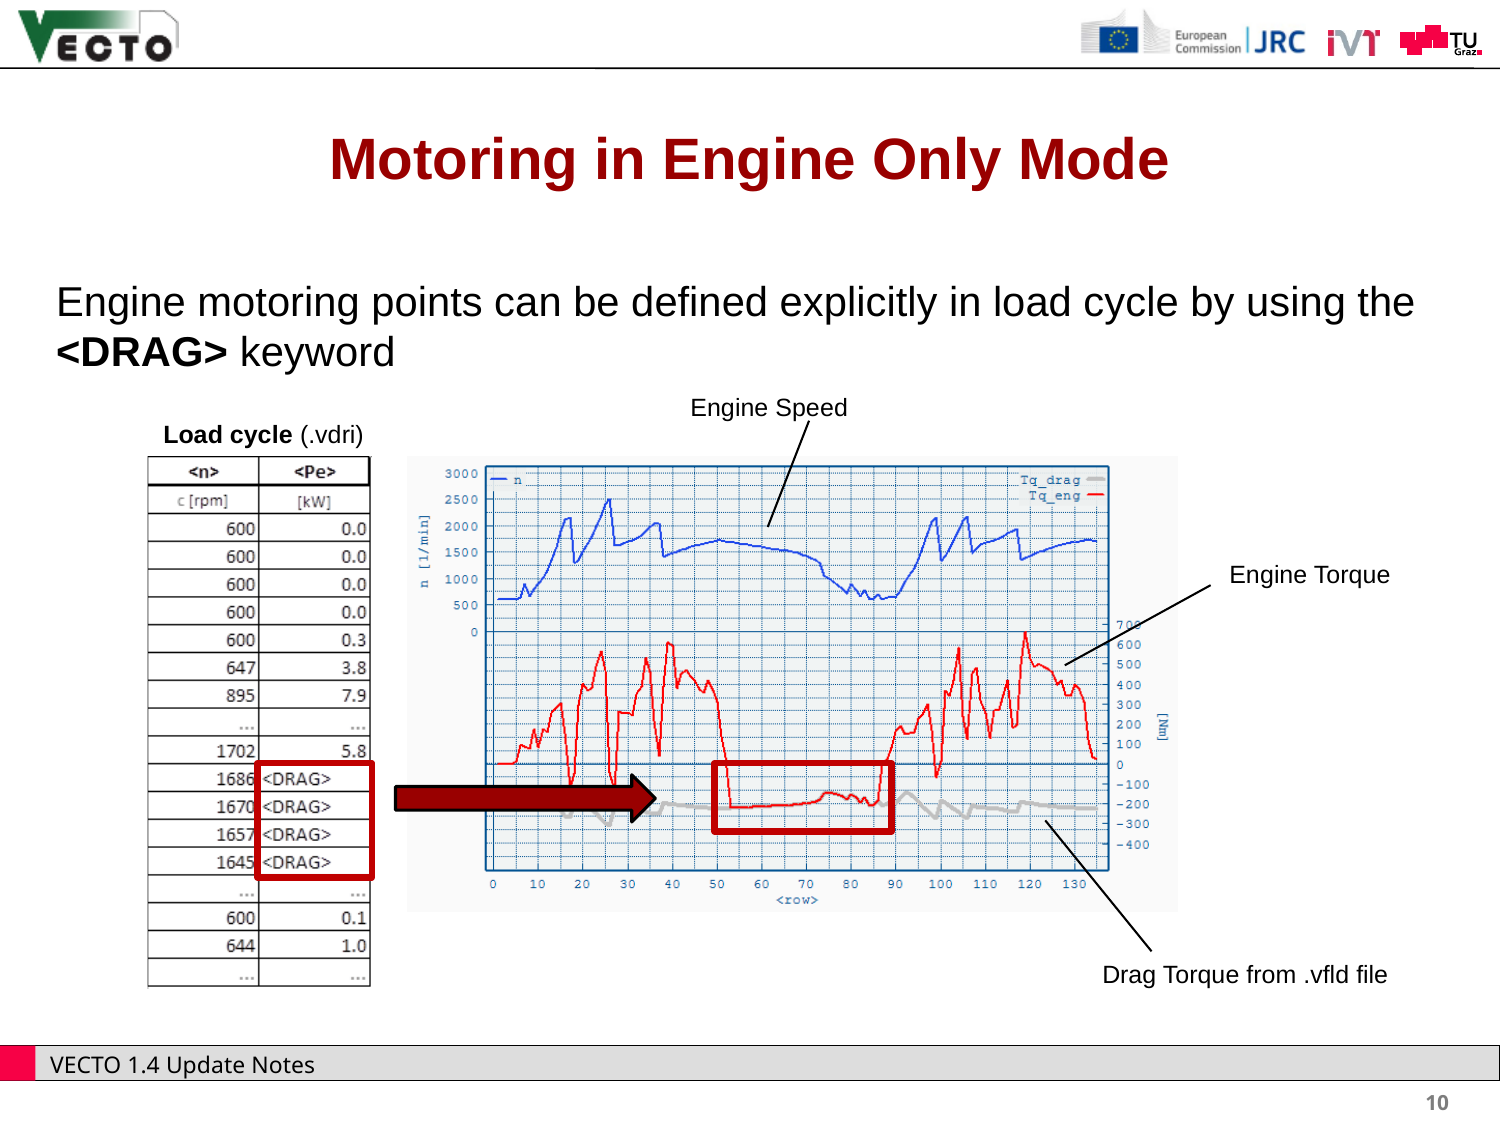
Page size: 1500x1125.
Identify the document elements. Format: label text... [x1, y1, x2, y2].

text_box Drag Torque from .vfld file [1087, 951, 1404, 997]
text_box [1045, 820, 1152, 952]
text_box Engine Speed [675, 383, 864, 429]
picture [1328, 30, 1380, 56]
text_box Load cycle (.vdri) [148, 410, 379, 456]
text_box Motoring in Engine Only Mode [0, 127, 1500, 185]
picture [407, 455, 1178, 912]
picture [1080, 7, 1306, 54]
text_box Engine Torque [1214, 550, 1406, 596]
text_box Engine motoring points can be defined explicitly in load cycle by using the <DRAG> keyword [41, 267, 1436, 383]
picture [147, 455, 373, 989]
text_box [395, 786, 402, 811]
picture [17, 9, 179, 65]
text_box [767, 420, 810, 528]
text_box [1064, 584, 1211, 666]
